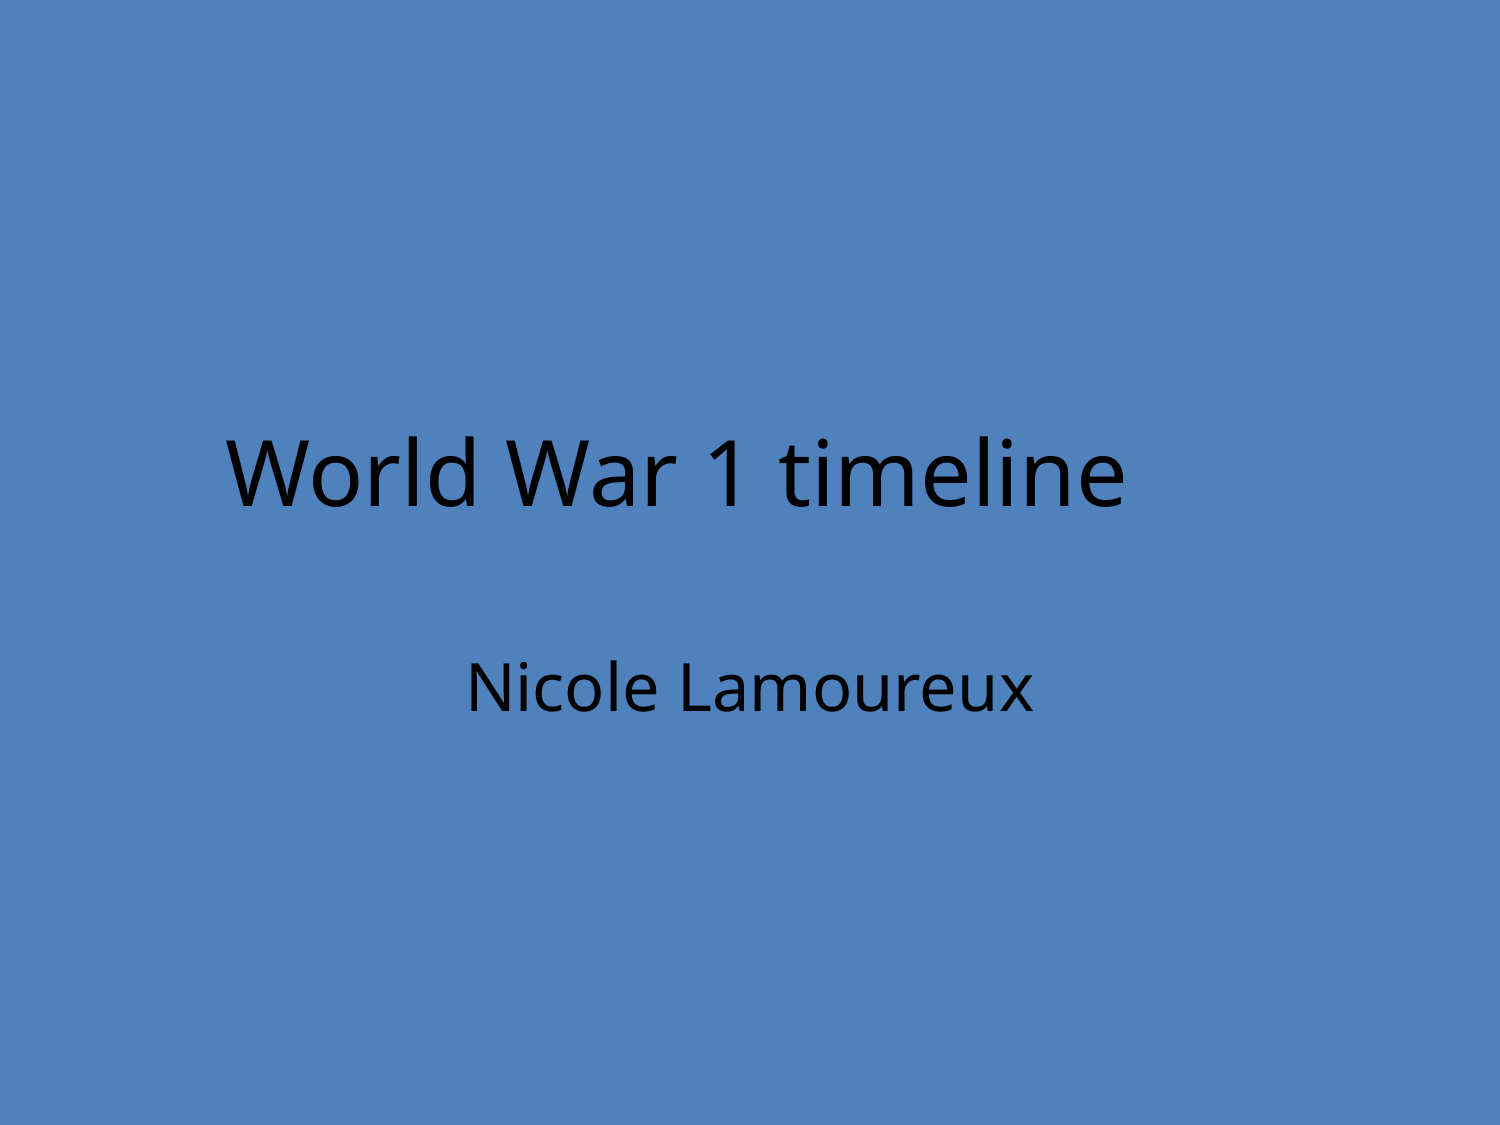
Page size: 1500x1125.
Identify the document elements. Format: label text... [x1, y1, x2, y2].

subtitle Nicole Lamoureux [225, 637, 1275, 925]
title World War 1 timeline [112, 349, 1388, 591]
